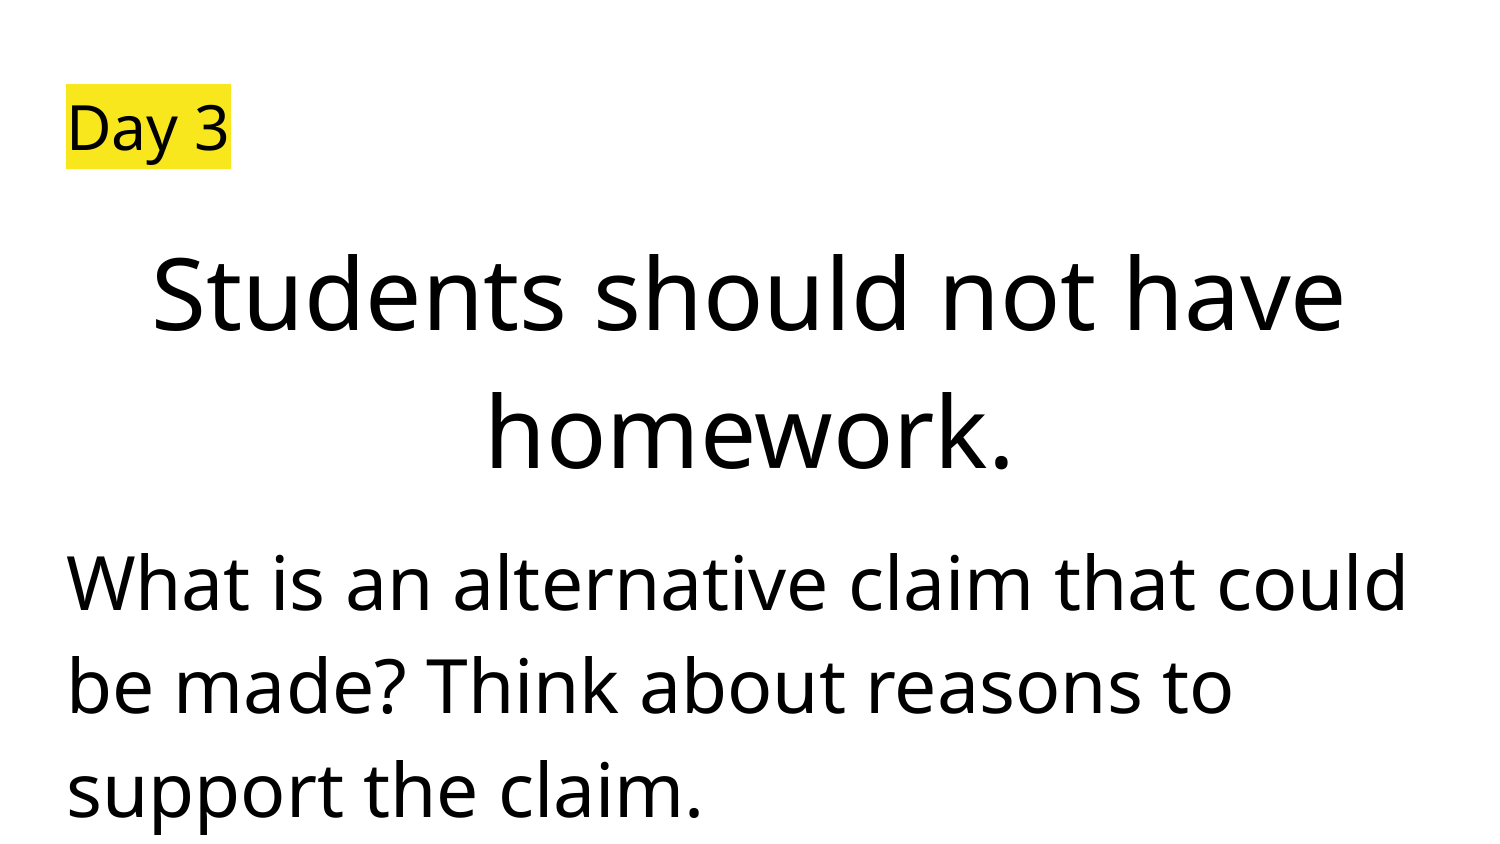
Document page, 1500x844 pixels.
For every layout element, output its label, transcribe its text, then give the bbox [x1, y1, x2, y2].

title Day 3 [51, 72, 1449, 167]
list Students should not have homework. What is an alternative claim that could be made? Think about reasons to support the claim. [51, 197, 1449, 745]
